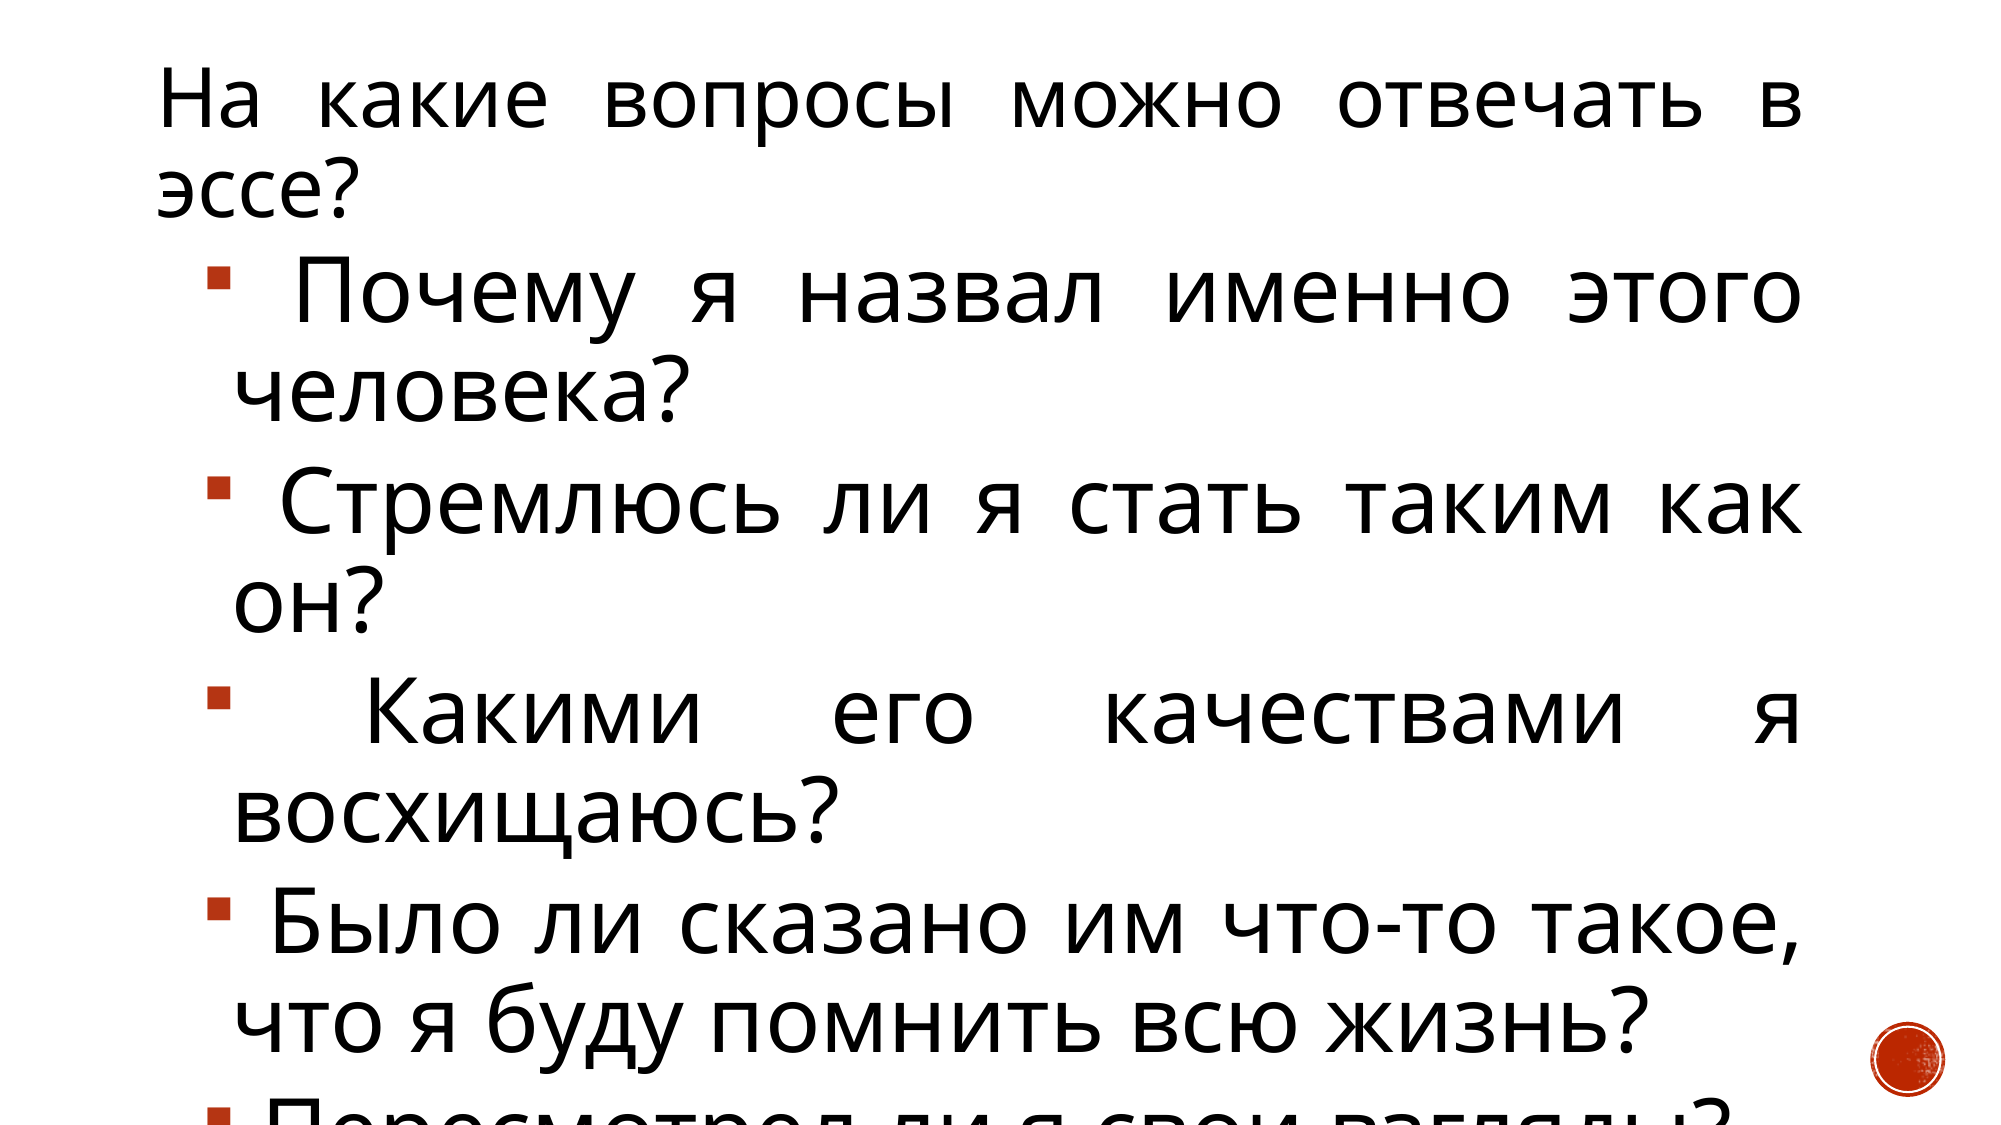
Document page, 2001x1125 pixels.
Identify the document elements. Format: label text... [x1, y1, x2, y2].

list На какие вопросы можно отвечать в эссе? Почему я назвал именно этого человека? Стремлюсь ли я стать таким как он? Какими его качествами я восхищаюсь? Было ли сказано им что-то такое, что я буду помнить всю жизнь? Пересмотрел ли я свои взгляды? [141, 48, 1822, 939]
